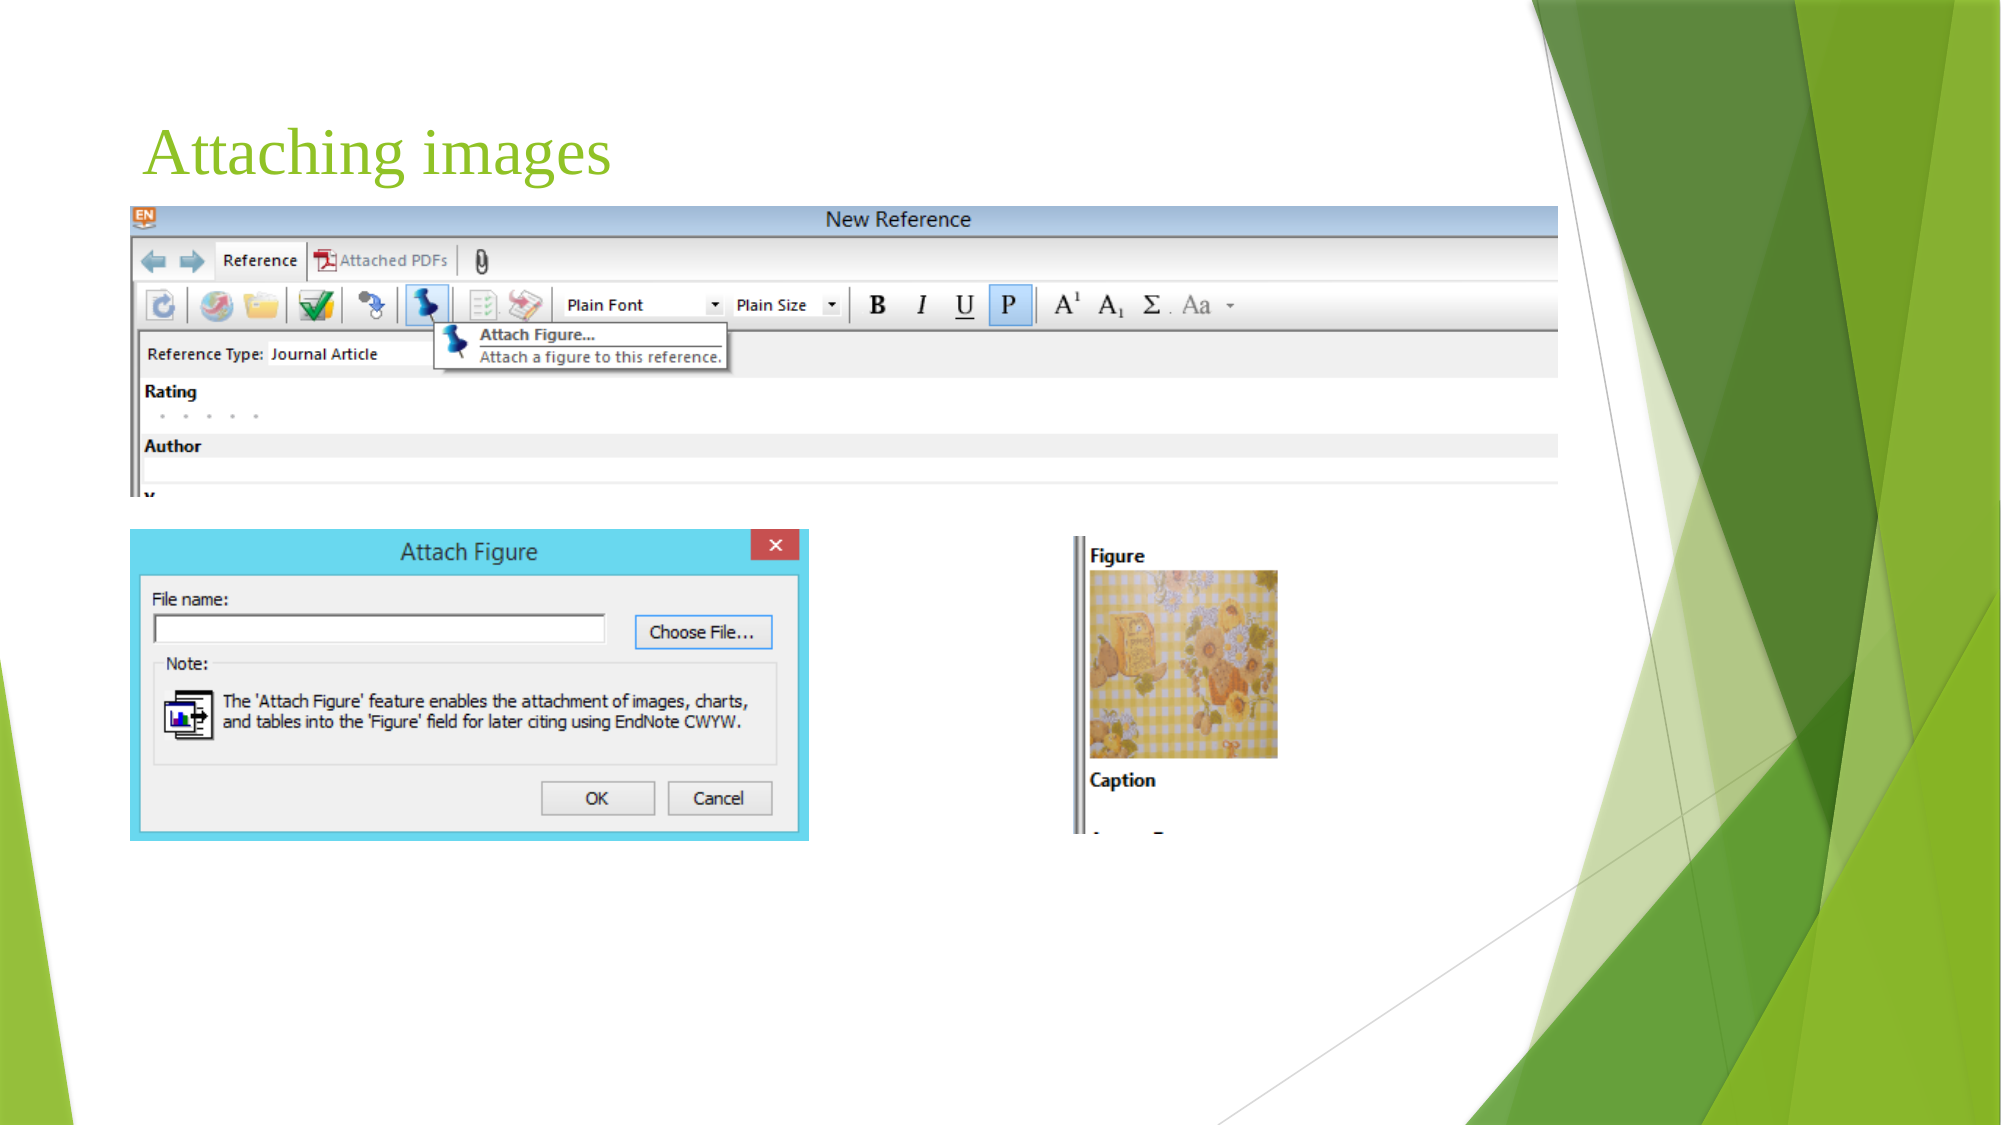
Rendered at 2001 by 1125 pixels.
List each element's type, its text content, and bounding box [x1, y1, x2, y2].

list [129, 206, 1559, 497]
title Attaching images [111, 99, 1522, 317]
picture [1072, 535, 1448, 834]
picture [129, 528, 810, 842]
